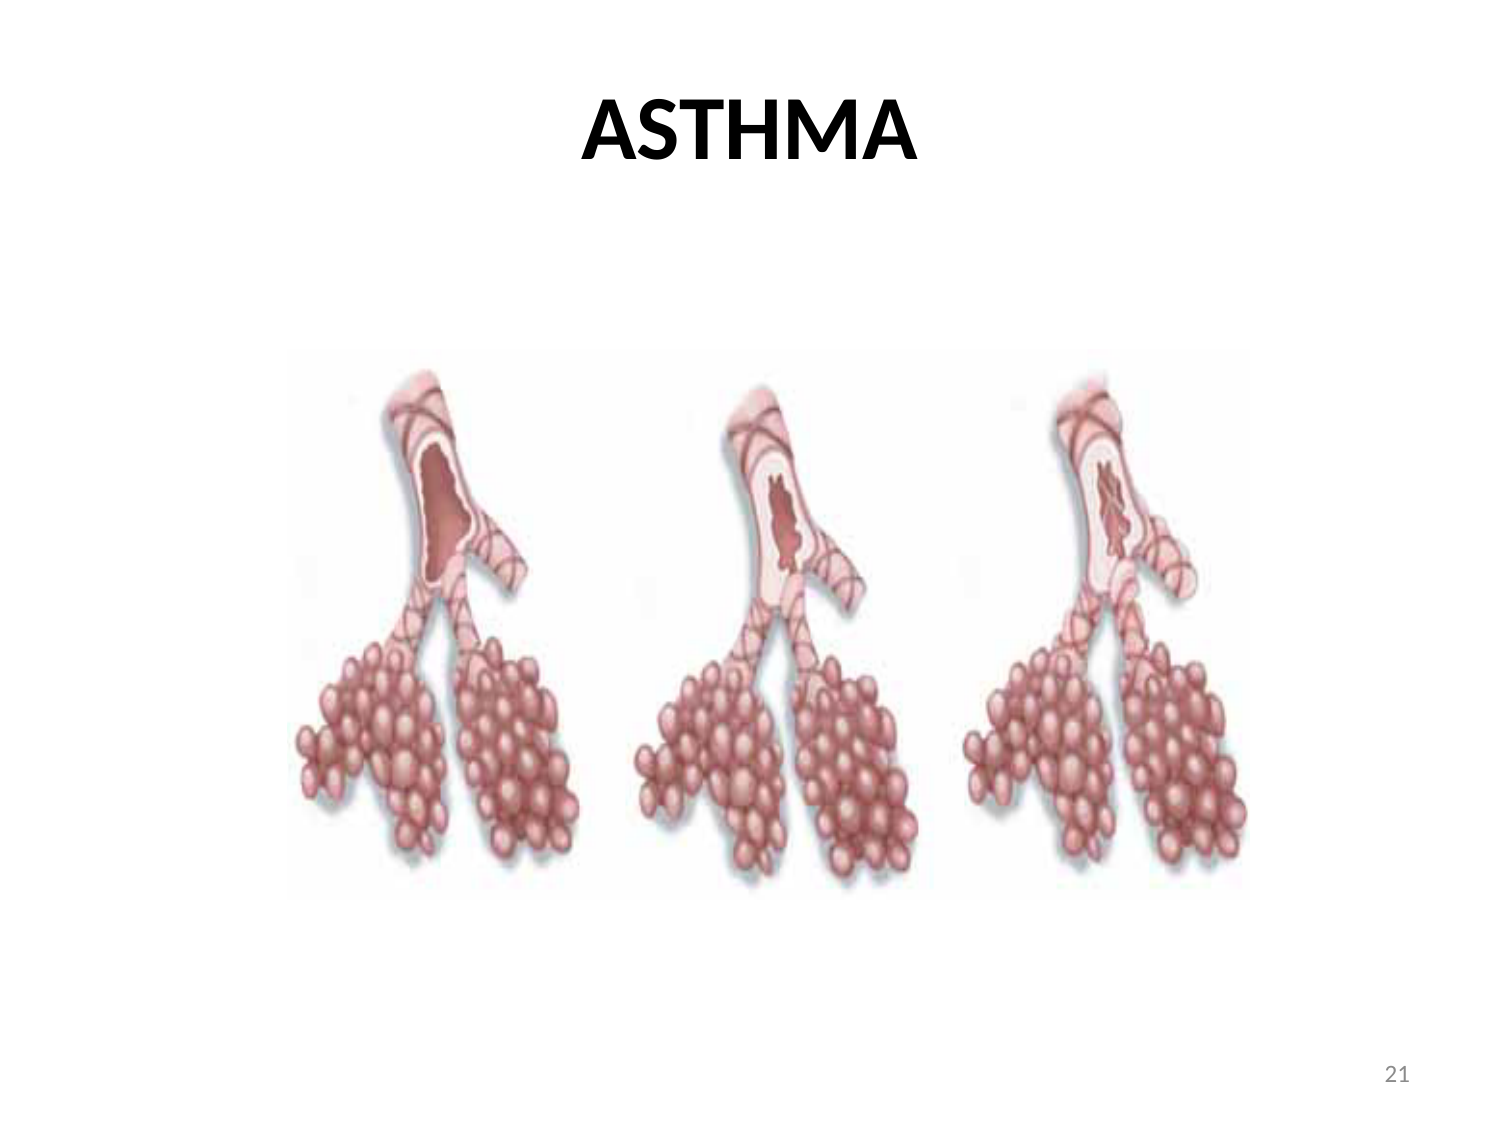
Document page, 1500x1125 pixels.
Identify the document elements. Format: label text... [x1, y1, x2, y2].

picture [287, 349, 1251, 901]
slide_number 21 [1074, 1042, 1425, 1103]
title ASTHMA [75, 45, 1425, 200]
